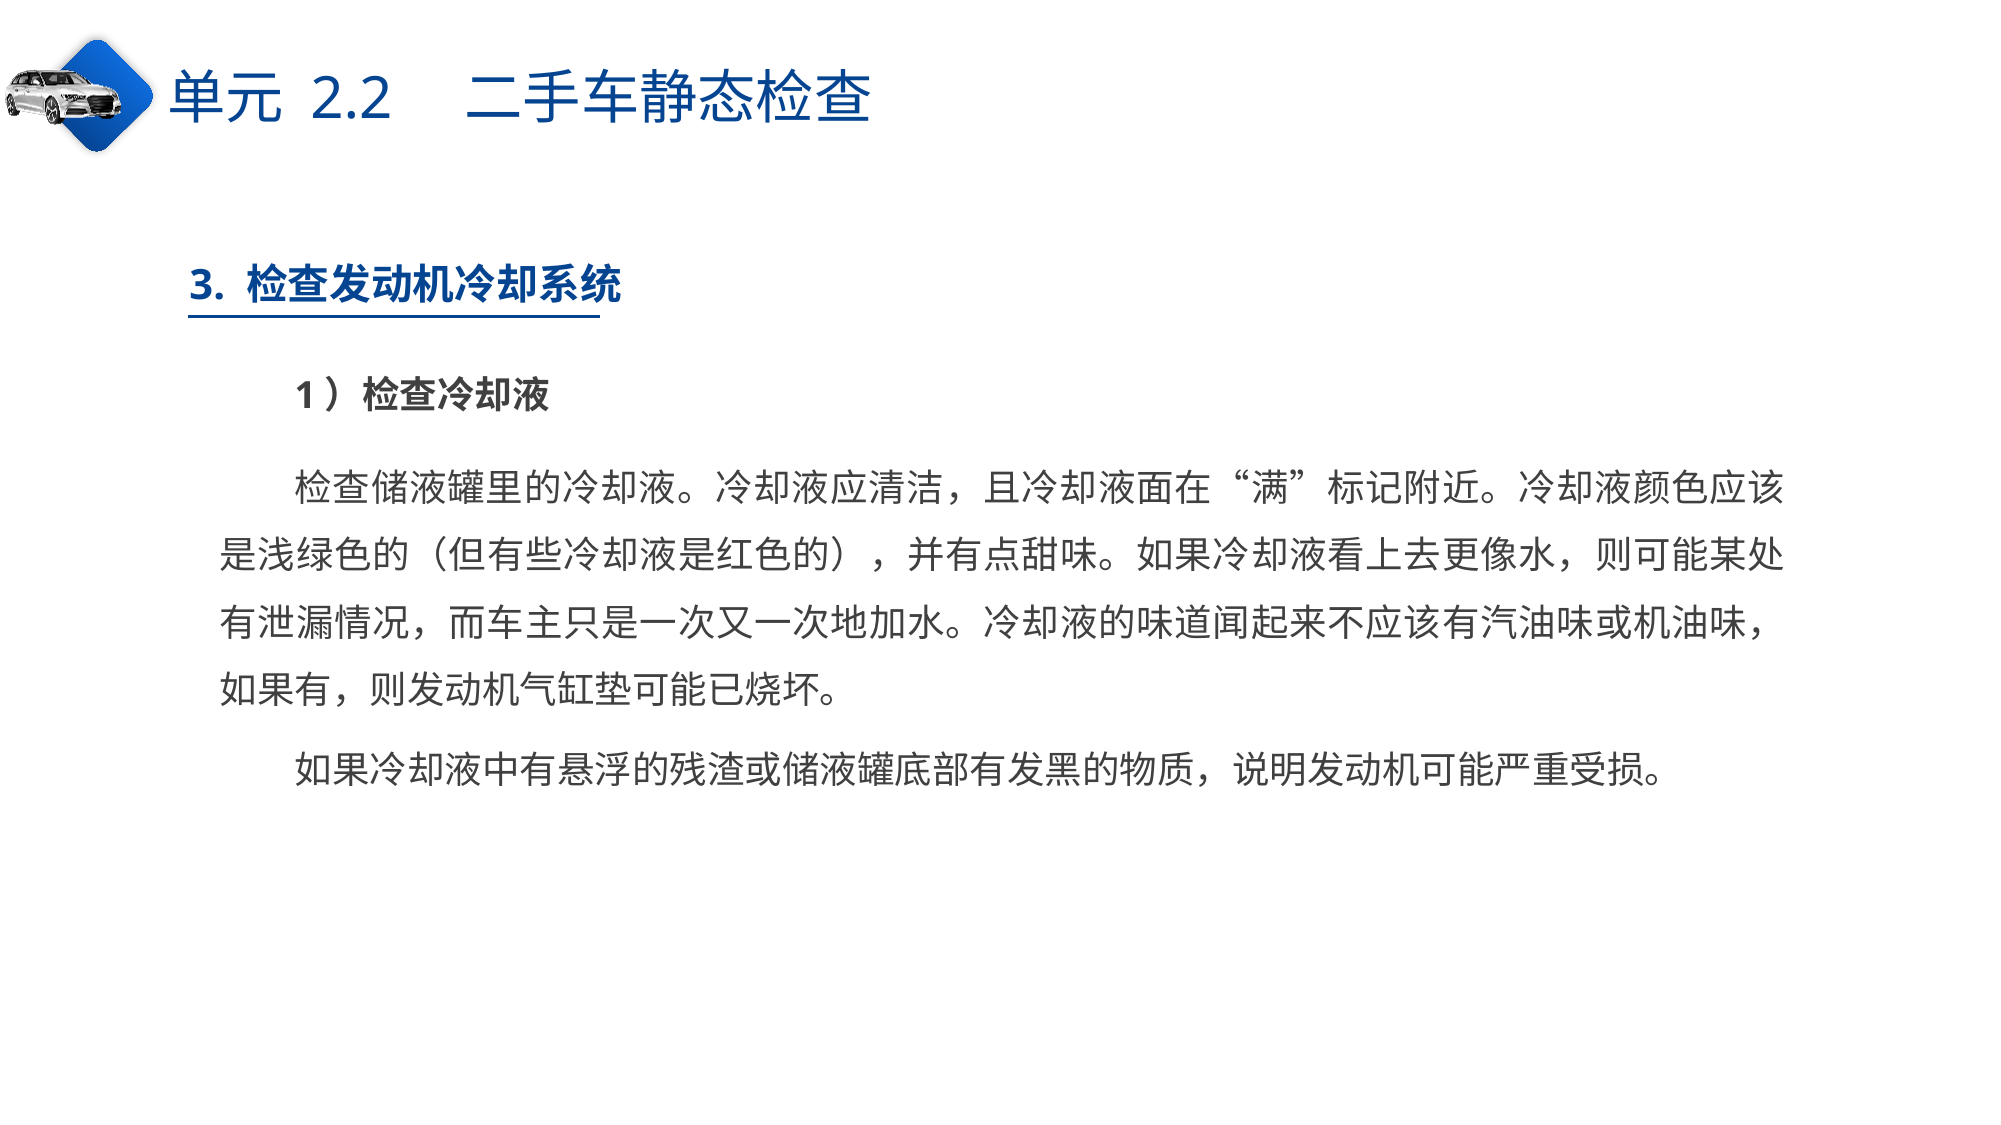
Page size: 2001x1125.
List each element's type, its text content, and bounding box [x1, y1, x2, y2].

picture [0, 31, 125, 157]
text_box 检查储液罐里的冷却液。冷却液应清洁，且冷却液面在“满”标记附近。冷却液颜色应该是浅绿色的（但有些冷却液是红色的），并有点甜味。如果冷却液看上去更像水，则可能某处有泄漏情况，而车主只是一次又一次地加水。冷却液的味道闻起来不应该有汽油味或机油味，如果有，则发动机气缸垫可能已烧坏。 如果冷却液中有悬浮的残渣或储液罐底部有发黑的物质，说明发动机可能严重受损。 [204, 433, 1800, 799]
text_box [174, 250, 1330, 317]
text_box 1）检查冷却液 [204, 341, 1000, 424]
text_box 单元 2.2 二手车静态检查 [152, 52, 888, 138]
